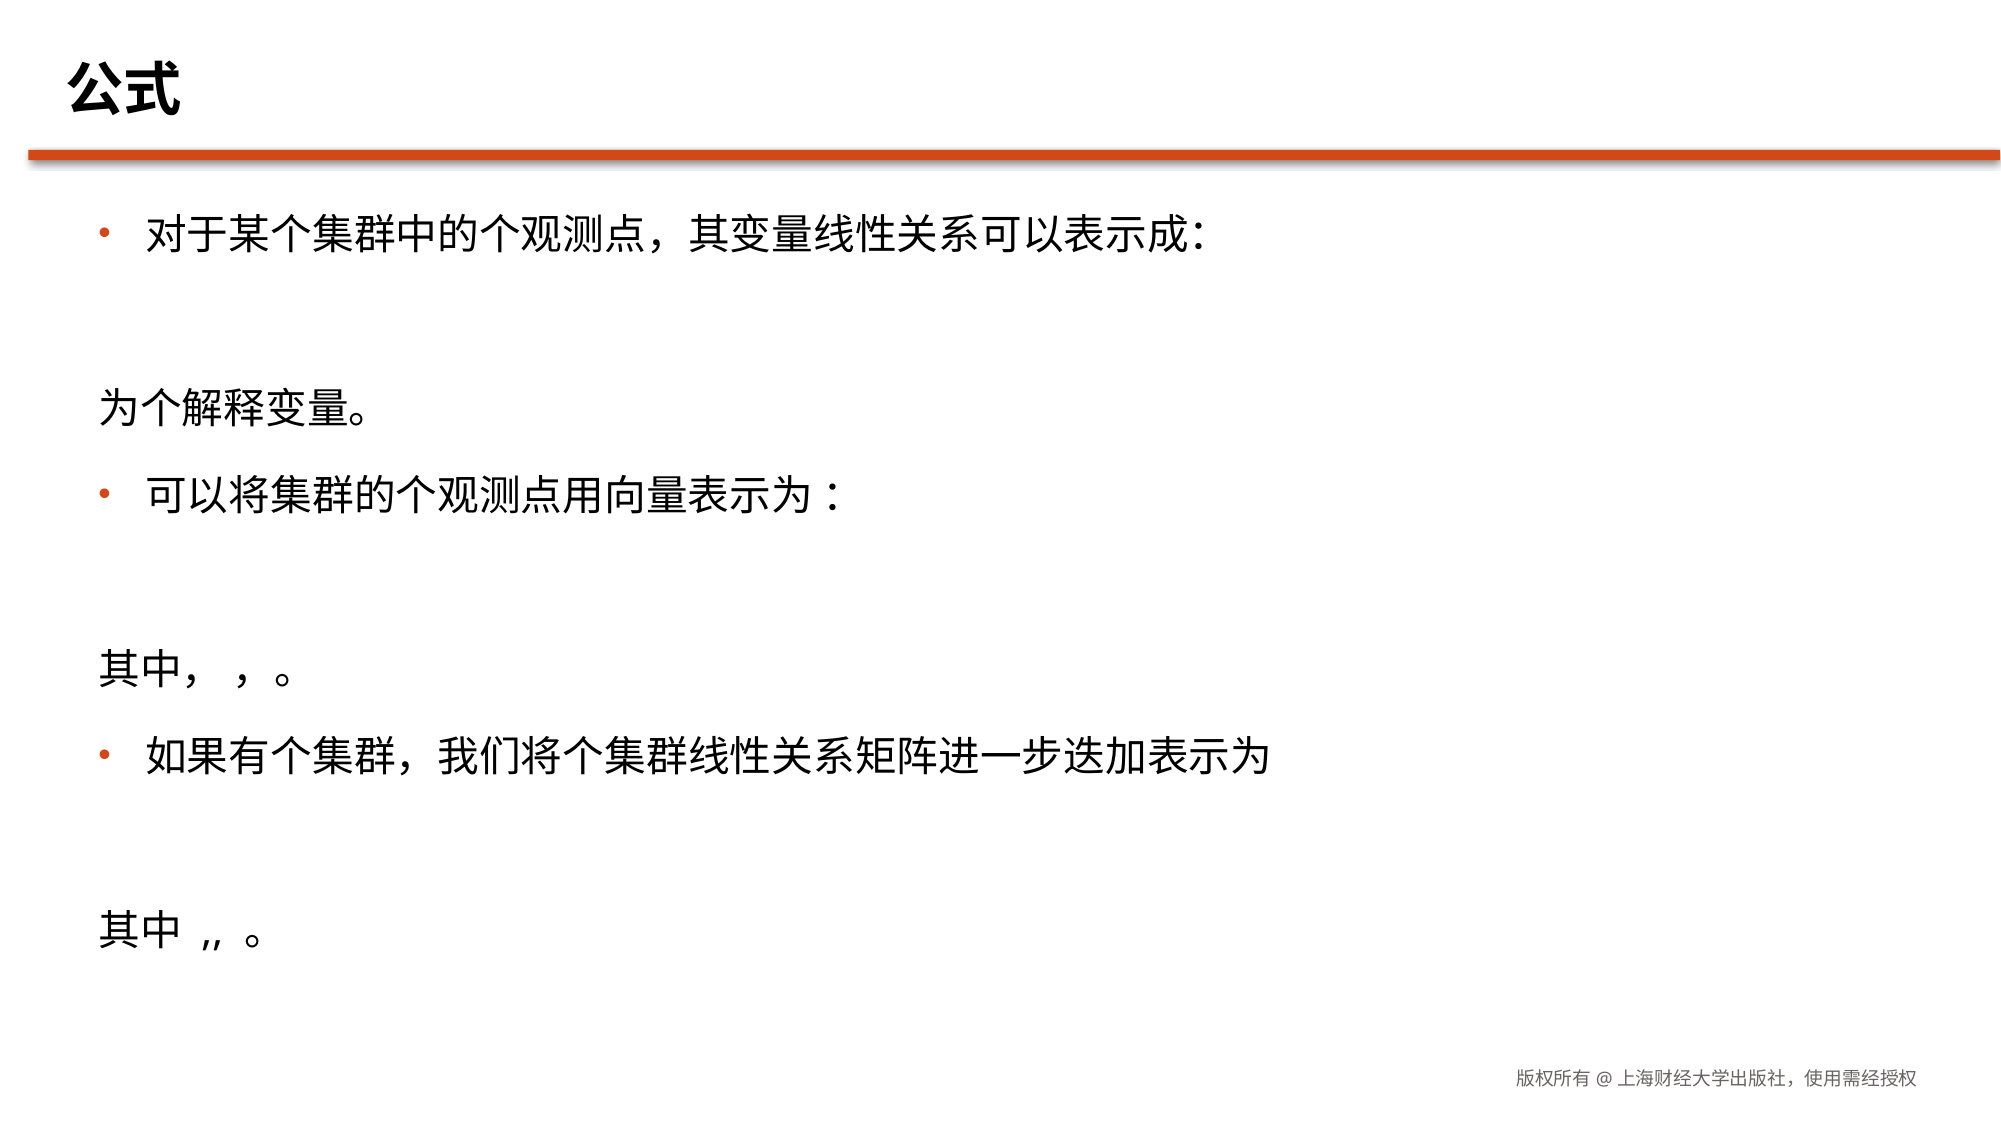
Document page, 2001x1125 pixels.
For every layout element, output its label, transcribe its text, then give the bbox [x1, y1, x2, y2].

footer 版权所有@上海财经大学出版社，使用需经授权 [1483, 1046, 1950, 1109]
title 公式 [50, 50, 1825, 138]
